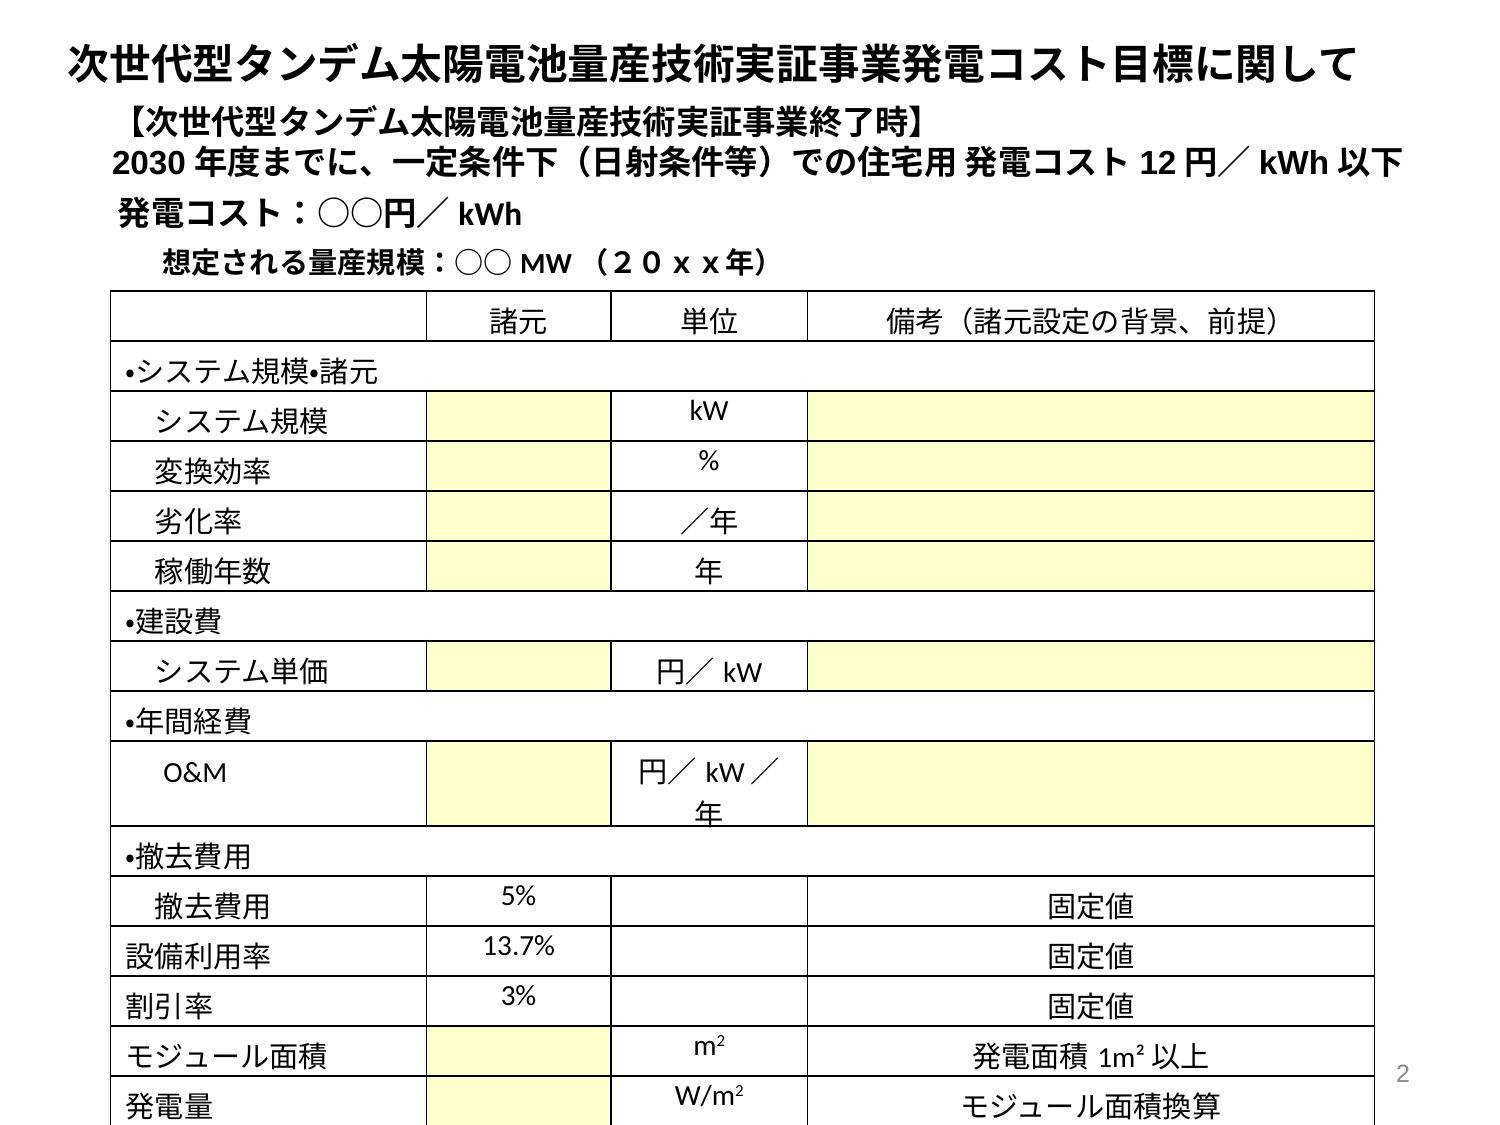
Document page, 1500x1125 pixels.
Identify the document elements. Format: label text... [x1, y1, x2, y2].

table_cell [808, 542, 1374, 590]
table_cell O&M [111, 742, 426, 825]
table_cell モジュール面積 [111, 1027, 426, 1075]
text_box 【次世代型タンデム太陽電池量産技術実証事業終了時】 2030年度までに、一定条件下（日射条件等）での住宅用 発電コスト12円／kWh以下 [97, 93, 1494, 189]
table_cell W/m2 [612, 1077, 807, 1125]
table_cell 年 [612, 542, 807, 590]
table_cell 3% [427, 977, 610, 1025]
table_cell 発電面積1m²以上 [808, 1027, 1374, 1075]
table_cell 固定値 [808, 927, 1374, 975]
table_cell 撤去費用 [111, 877, 426, 925]
table_cell 稼働年数 [111, 542, 426, 590]
table_cell [427, 442, 610, 490]
table_cell [612, 977, 807, 1025]
text_box 次世代型タンデム太陽電池量産技術実証事業発電コスト目標に関して [56, 19, 1474, 113]
table_cell 固定値 [808, 977, 1374, 1025]
table_cell 発電量 [111, 1077, 426, 1125]
table_cell % [612, 442, 807, 490]
text_box 想定される量産規模：○○MW（２０ｘｘ年） [145, 235, 1473, 289]
table_cell ／年 [612, 492, 807, 540]
table_cell kW [612, 392, 807, 440]
table_cell 変換効率 [111, 442, 426, 490]
table_cell [427, 492, 610, 540]
table_cell 円／kW／年 [612, 742, 807, 825]
table_cell [612, 877, 807, 925]
table_header 備考（諸元設定の背景、前提） [808, 292, 1374, 340]
table_cell システム規模 [111, 392, 426, 440]
table_cell [808, 642, 1374, 690]
table_cell [808, 742, 1374, 825]
table_cell [427, 1027, 610, 1075]
table_cell 劣化率 [111, 492, 426, 540]
text_box 発電コスト：○○円／kWh [101, 182, 1428, 241]
slide_number 2 [1375, 1042, 1425, 1103]
table_cell ・建設費 [111, 592, 1374, 640]
table_cell [427, 642, 610, 690]
table_cell 割引率 [111, 977, 426, 1025]
table_cell ・システム規模・諸元 [111, 342, 1374, 390]
table_cell [612, 927, 807, 975]
table_cell [427, 542, 610, 590]
table_cell システム単価 [111, 642, 426, 690]
table_cell 円／kW [612, 642, 807, 690]
table_cell m2 [612, 1027, 807, 1075]
table_cell 固定値 [808, 877, 1374, 925]
table_cell [427, 1077, 610, 1125]
table_header [111, 292, 426, 340]
table_cell ・年間経費 [111, 692, 1374, 740]
table_cell 13.7% [427, 927, 610, 975]
table_cell [808, 492, 1374, 540]
table_cell 5% [427, 877, 610, 925]
table_cell [808, 442, 1374, 490]
table_cell [808, 392, 1374, 440]
table_cell 設備利用率 [111, 927, 426, 975]
table_header 諸元 [427, 292, 610, 340]
table_cell モジュール面積換算 [808, 1077, 1374, 1125]
table_cell [427, 392, 610, 440]
table_header 単位 [612, 292, 807, 340]
table_cell ・撤去費用 [111, 827, 1374, 875]
table_cell [427, 742, 610, 825]
